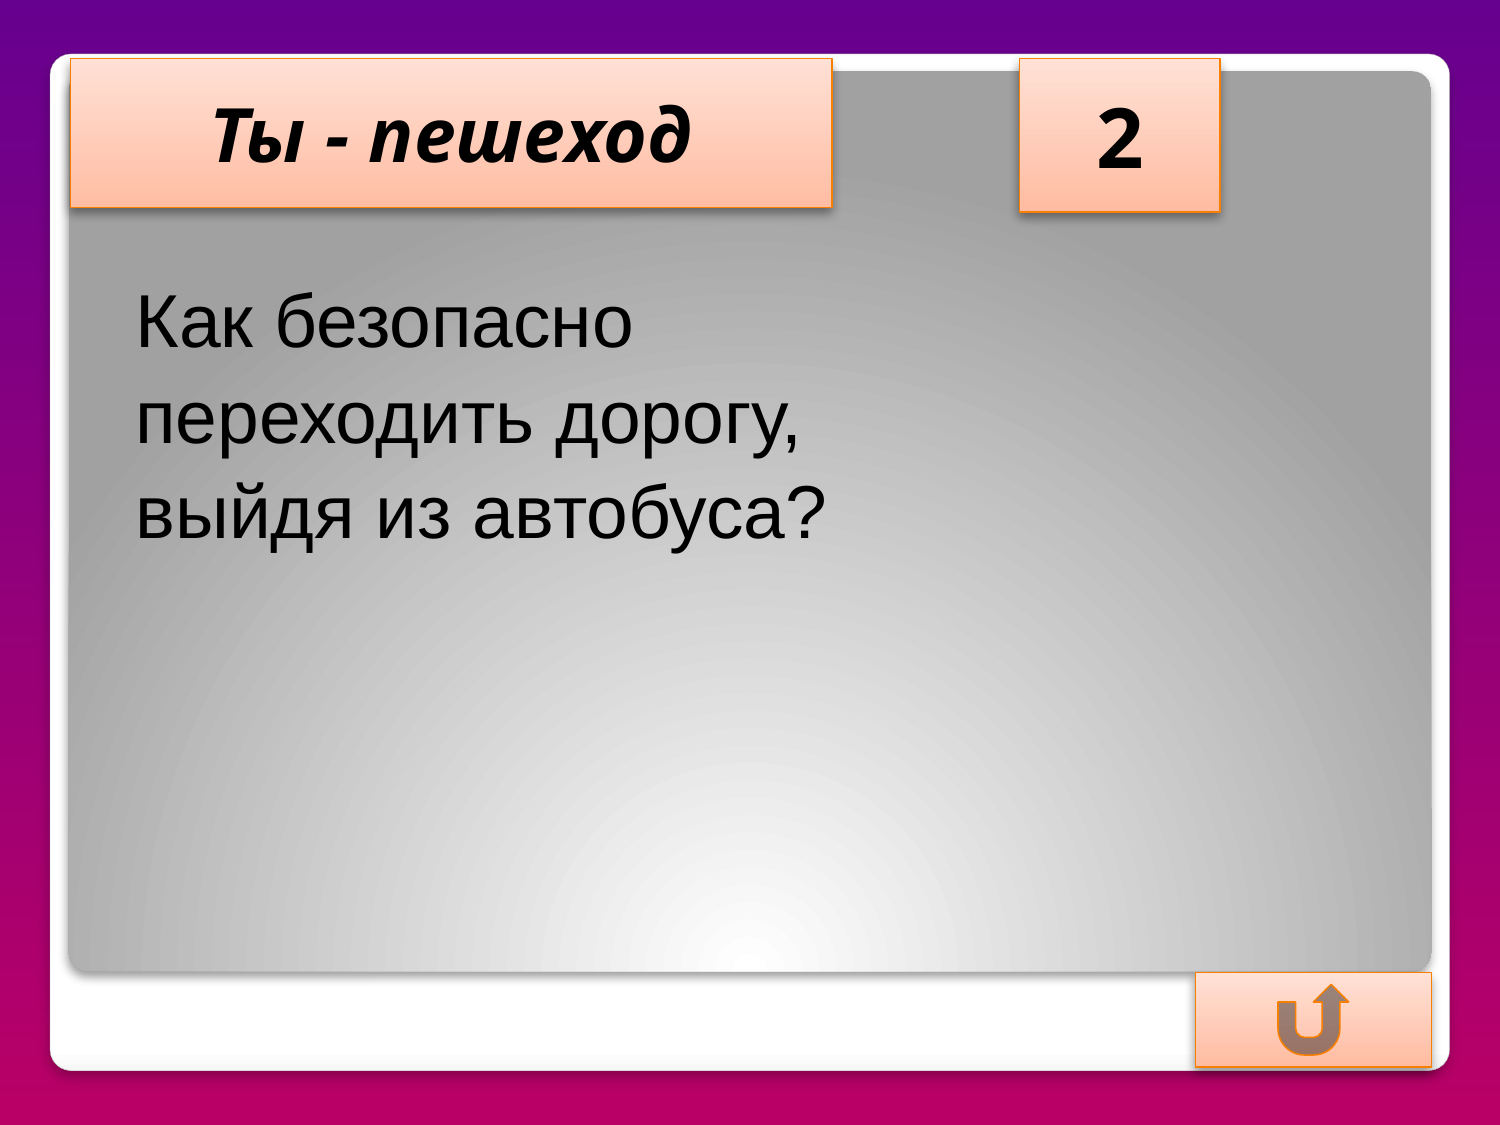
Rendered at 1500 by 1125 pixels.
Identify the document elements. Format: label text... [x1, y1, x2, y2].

text_box [1195, 972, 1432, 1068]
text_box Ты - пешеход [70, 58, 833, 208]
list Как безопасно переходить дорогу, выйдя из автобуса? [105, 257, 868, 901]
text_box 2 [1019, 58, 1221, 213]
